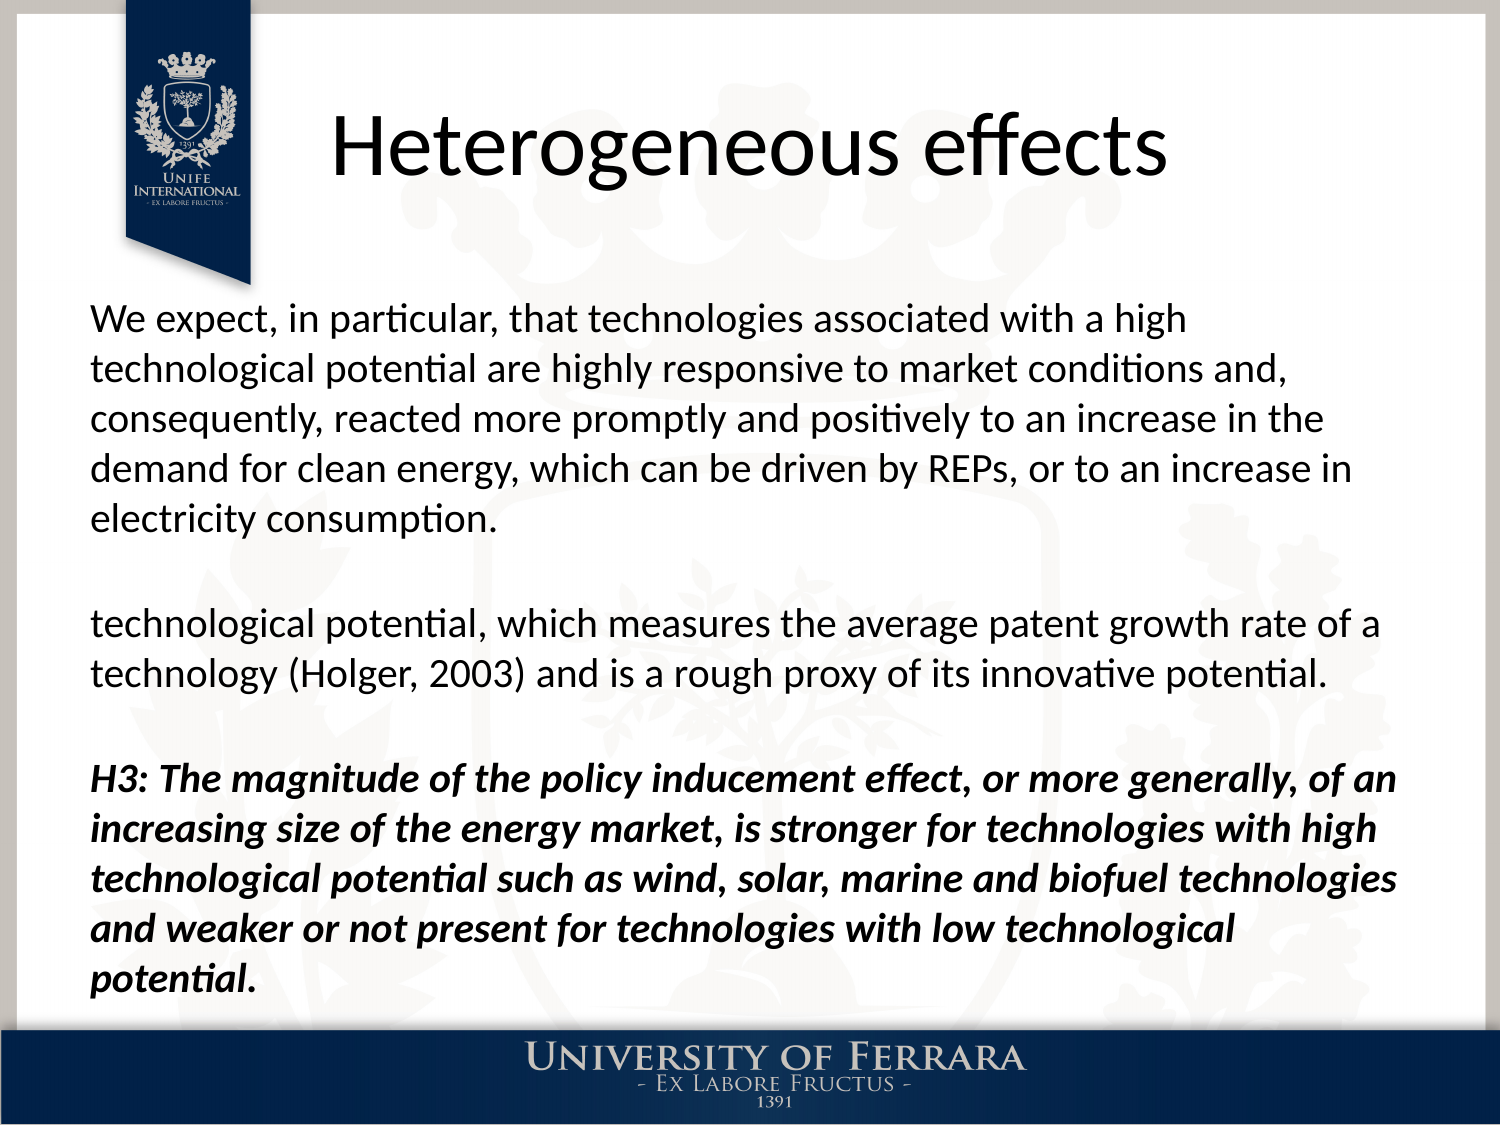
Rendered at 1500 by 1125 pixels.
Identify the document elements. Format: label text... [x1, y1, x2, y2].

picture [0, 0, 1500, 1125]
title Heterogeneous effects [75, 45, 1425, 233]
list We expect, in particular, that technologies associated with a high technological potential are highly responsive to market conditions and, consequently, reacted more promptly and positively to an increase in the demand for clean energy, which can be driven by REPs, or to an increase in electricity consumption. technological potential, which measures the average patent growth rate of a technology (Holger, 2003) and is a rough proxy of its innovative potential. H3: The magnitude of the policy inducement effect, or more generally, of an increasing size of the energy market, is stronger for technologies with high technological potential such as wind, solar, marine and biofuel technologies and weaker or not present for technologies with low technological potential. [75, 282, 1425, 1026]
